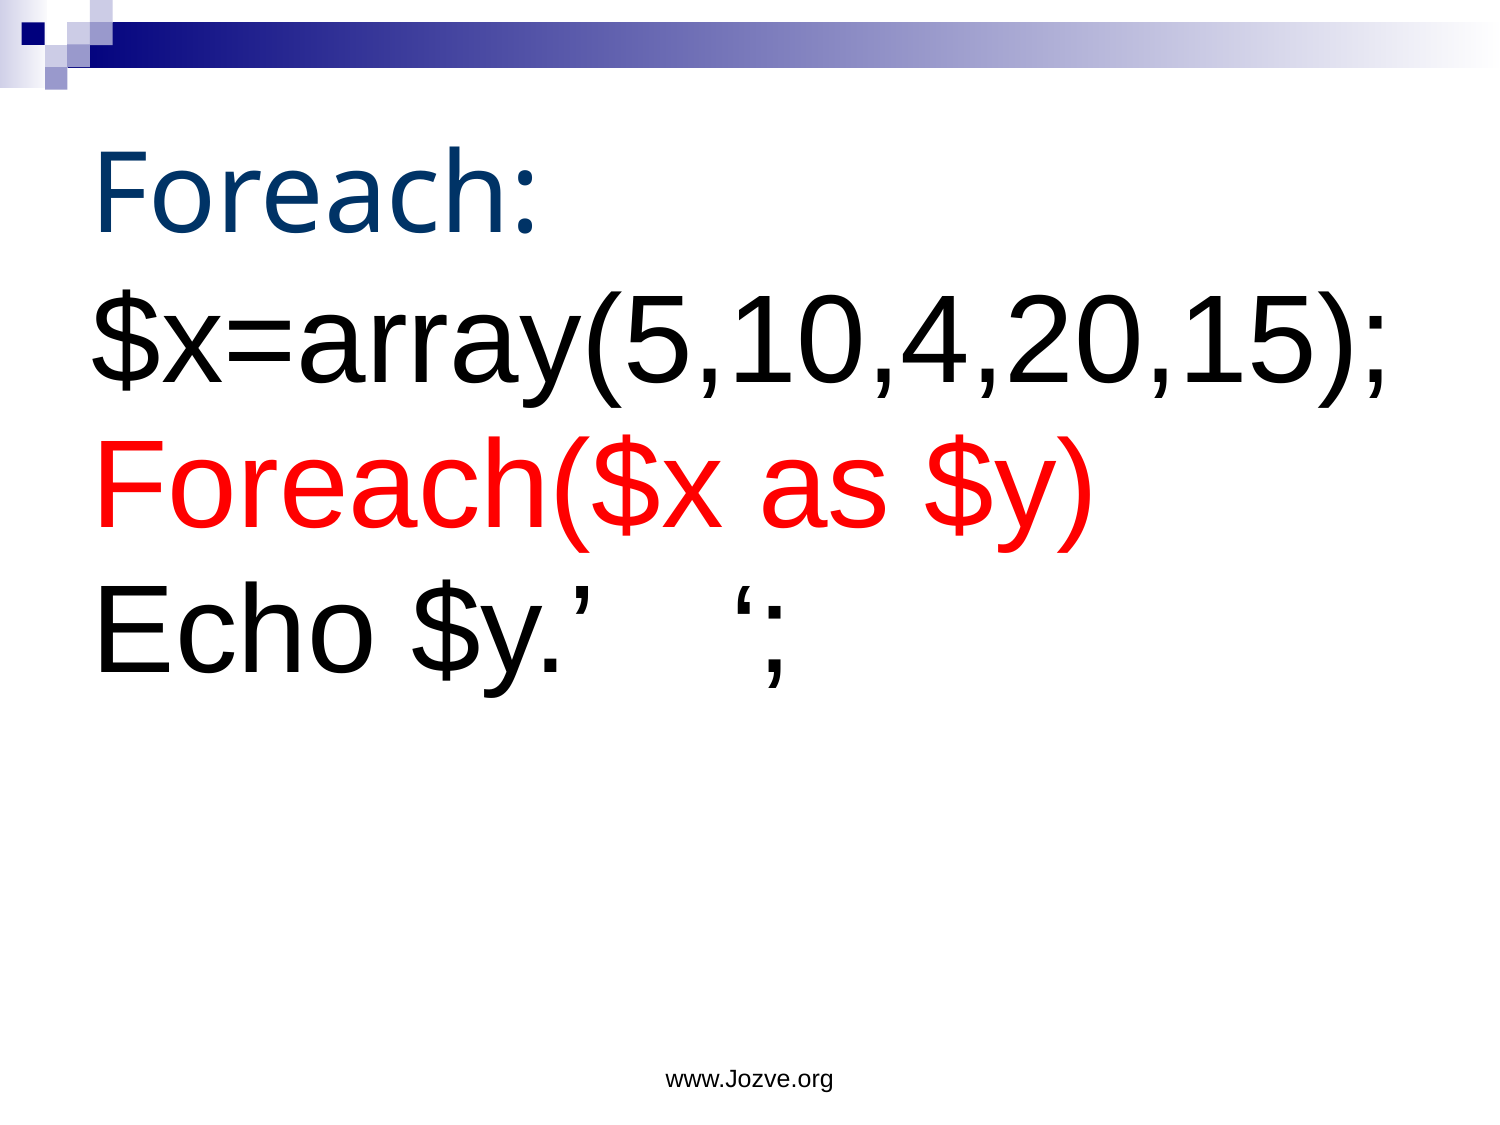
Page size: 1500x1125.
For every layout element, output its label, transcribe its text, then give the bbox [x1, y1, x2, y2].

title Foreach: [74, 74, 1426, 301]
list $x=array(5,10,4,20,15); Foreach($x as $y) Echo $y.’ ‘; [76, 278, 1424, 1048]
footer www.Jozve.org [512, 1024, 988, 1101]
